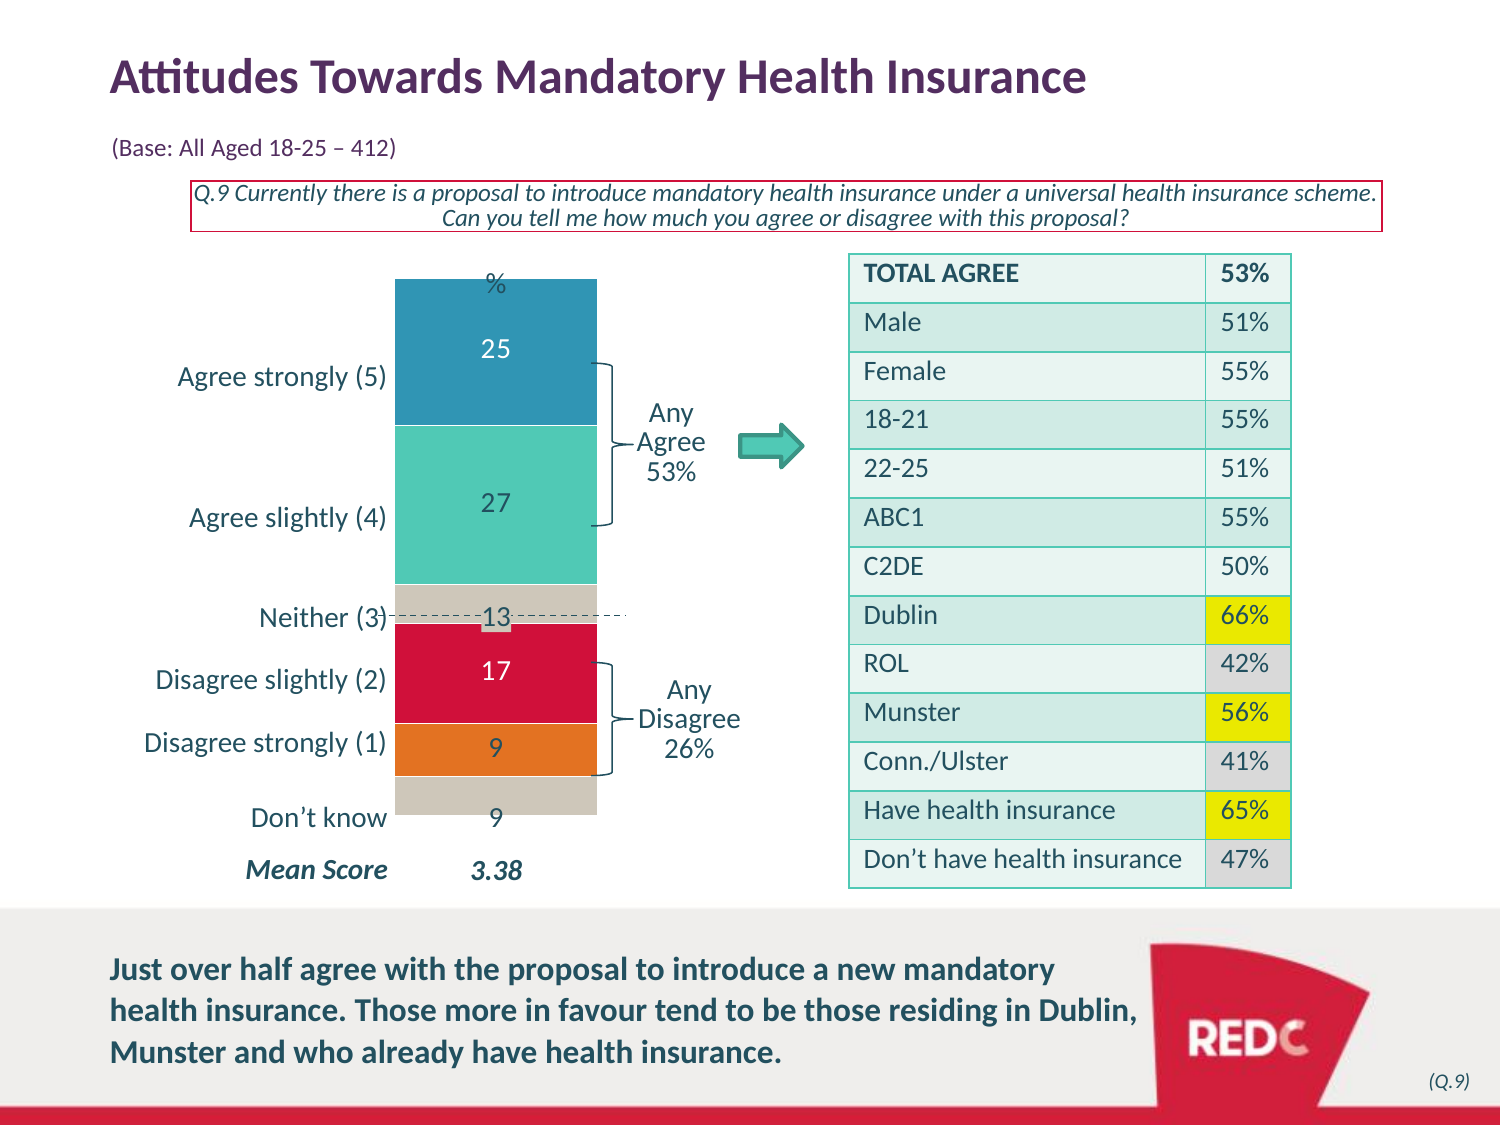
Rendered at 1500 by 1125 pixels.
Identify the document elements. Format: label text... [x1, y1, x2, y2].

table_cell 41% [1206, 743, 1290, 790]
table_cell 66% [1206, 597, 1290, 644]
picture [0, 0, 1500, 1125]
table_cell 56% [1206, 694, 1290, 741]
text_box 3.38 [470, 856, 523, 887]
text_box Neither (3) [258, 603, 332, 634]
table_cell ABC1 [850, 499, 1205, 546]
table_cell 18-21 [850, 401, 1205, 448]
text_box (Q.9) [1428, 1067, 1471, 1093]
table_cell Munster [850, 694, 1205, 741]
text_box Mean Score [245, 856, 388, 887]
table_cell 55% [1206, 499, 1290, 546]
text_box Disagree strongly (1) [143, 729, 332, 759]
table_cell 55% [1206, 401, 1290, 448]
table_cell Female [850, 353, 1205, 400]
text_box Any Agree 53% [660, 398, 707, 488]
table_header 53% [1206, 255, 1290, 302]
text_box Any Disagree 26% [660, 675, 741, 765]
text_box Don’t know [250, 803, 335, 834]
table_header TOTAL AGREE [850, 255, 1205, 302]
table_cell Have health insurance [850, 792, 1205, 839]
table_cell 55% [1206, 353, 1290, 400]
list Just over half agree with the proposal to introduce a new mandatory health insurance. Those more in favour tend to be those residing in Dublin, Munster and who already have health insurance. [94, 937, 1158, 1071]
text_box Disagree slightly (2) [155, 665, 332, 696]
list (Base: All Aged 18-25 – 412) [96, 112, 1005, 182]
text_box Agree strongly (5) [177, 362, 332, 392]
table_cell 51% [1206, 304, 1290, 351]
title Attitudes Towards Mandatory Health Insurance [94, 52, 1184, 111]
table_cell 51% [1206, 450, 1290, 497]
chart [337, 266, 655, 827]
text_box [738, 422, 805, 470]
table_cell 50% [1206, 548, 1290, 595]
table_cell C2DE [850, 548, 1205, 595]
table_cell ROL [850, 645, 1205, 692]
text_box Agree slightly (4) [188, 503, 332, 534]
text_box Q.9 Currently there is a proposal to introduce mandatory health insurance under a universal health insurance scheme. Can you tell me how much you agree or disagree with this proposal? [191, 180, 1383, 232]
table_cell Male [850, 304, 1205, 351]
table_cell 22-25 [850, 450, 1205, 497]
table_cell 42% [1206, 645, 1290, 692]
table_cell 47% [1206, 840, 1290, 887]
table_cell 65% [1206, 792, 1290, 839]
table_cell Conn./Ulster [850, 743, 1205, 790]
table_cell Dublin [850, 597, 1205, 644]
table_cell Don’t have health insurance [850, 840, 1205, 887]
